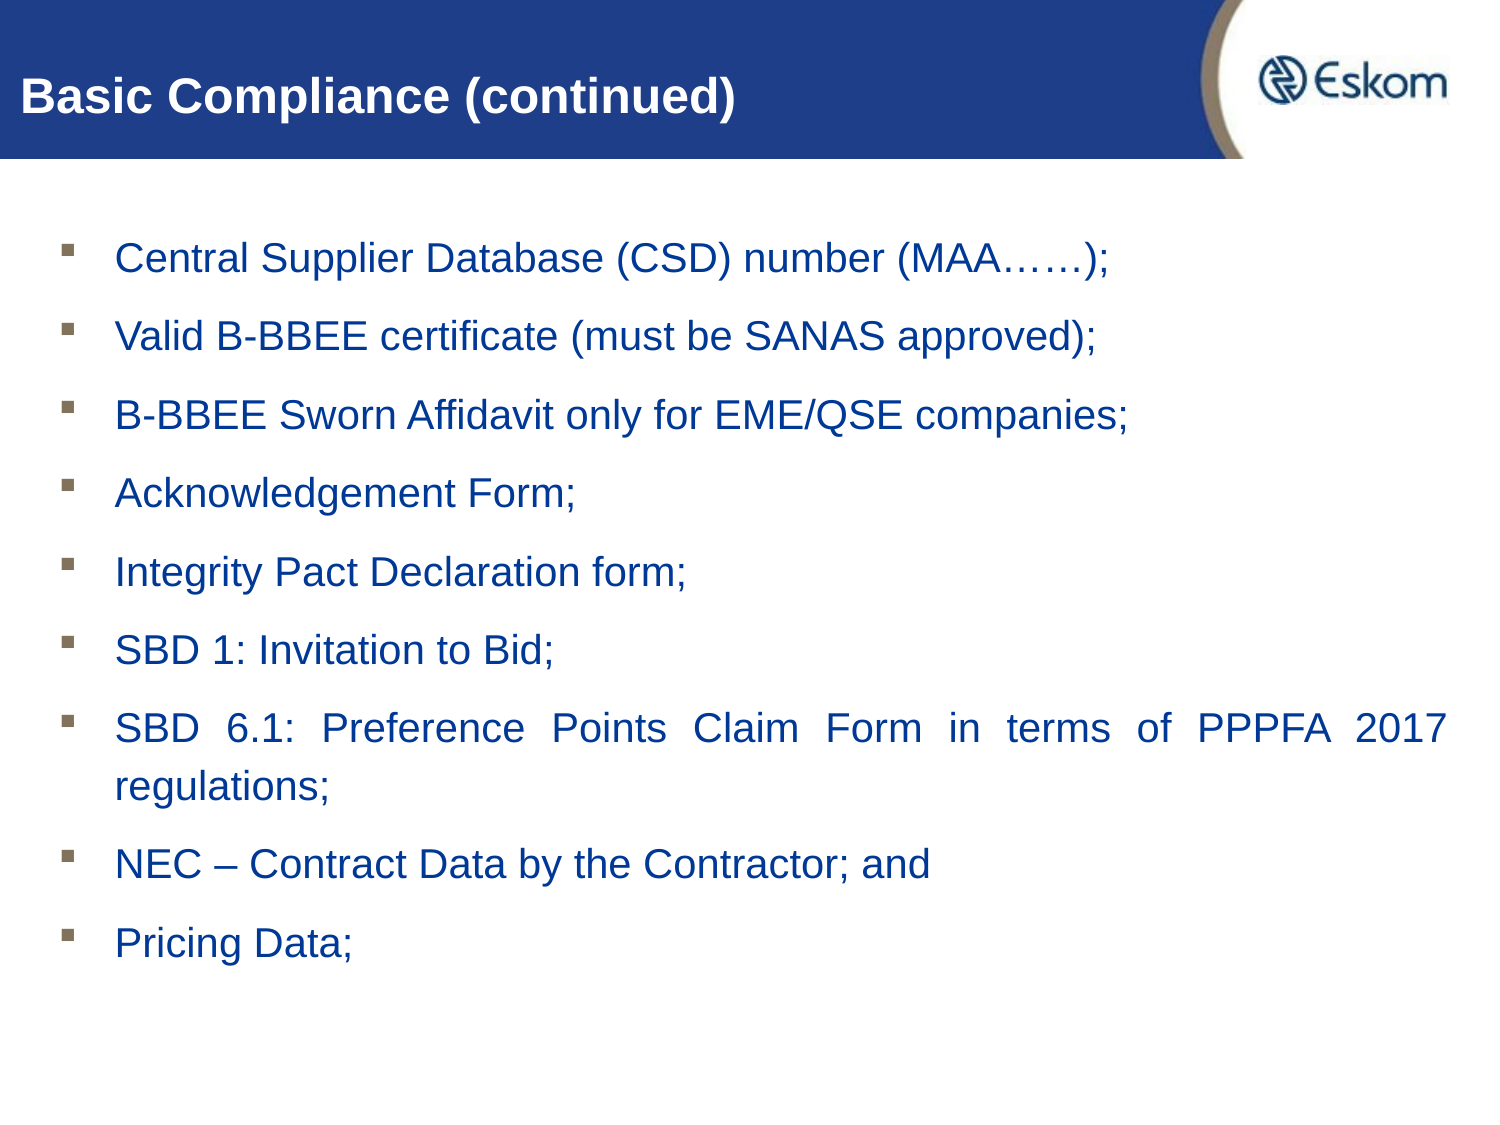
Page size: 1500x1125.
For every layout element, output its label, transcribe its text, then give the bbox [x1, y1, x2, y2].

list Central Supplier Database (CSD) number (MAA……); Valid B-BBEE certificate (must be SANAS approved); B-BBEE Sworn Affidavit only for EME/QSE companies; Acknowledgement Form; Integrity Pact Declaration form; SBD 1: Invitation to Bid; SBD 6.1: Preference Points Claim Form in terms of PPPFA 2017 regulations; NEC – Contract Data by the Contractor; and Pricing Data; [58, 223, 1449, 969]
title Basic Compliance (continued) [20, 62, 1169, 124]
picture [1257, 55, 1450, 105]
picture [0, 0, 1246, 159]
